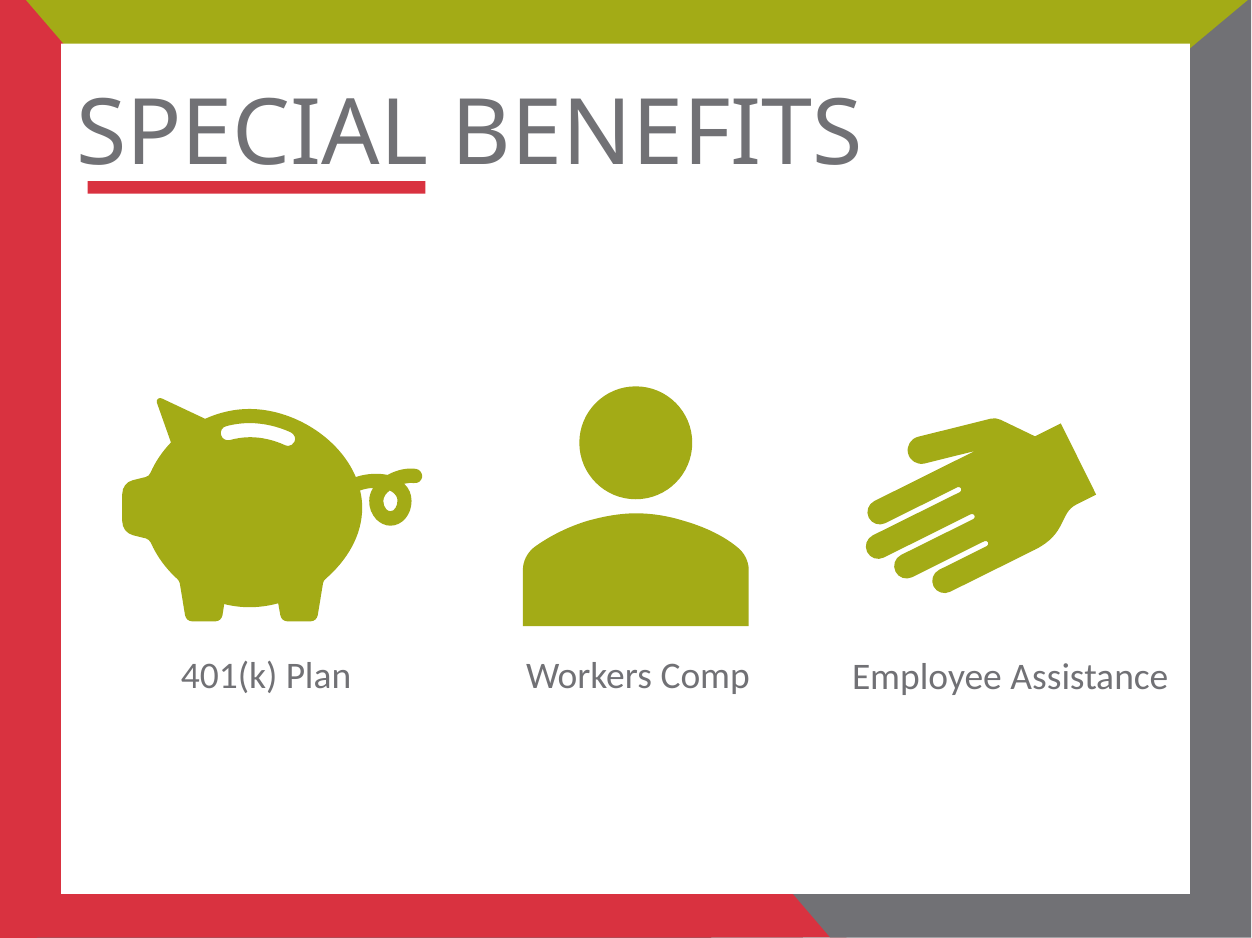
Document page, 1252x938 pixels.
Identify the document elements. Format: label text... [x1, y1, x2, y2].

text_box [865, 418, 1097, 594]
text_box 401(k) Plan [59, 643, 461, 704]
text_box Employee Assistance [804, 644, 1217, 705]
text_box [466, 336, 806, 676]
text_box Workers Comp [431, 644, 804, 704]
text_box [122, 398, 423, 622]
title SPECIAL BENEFITS [61, 50, 1177, 207]
